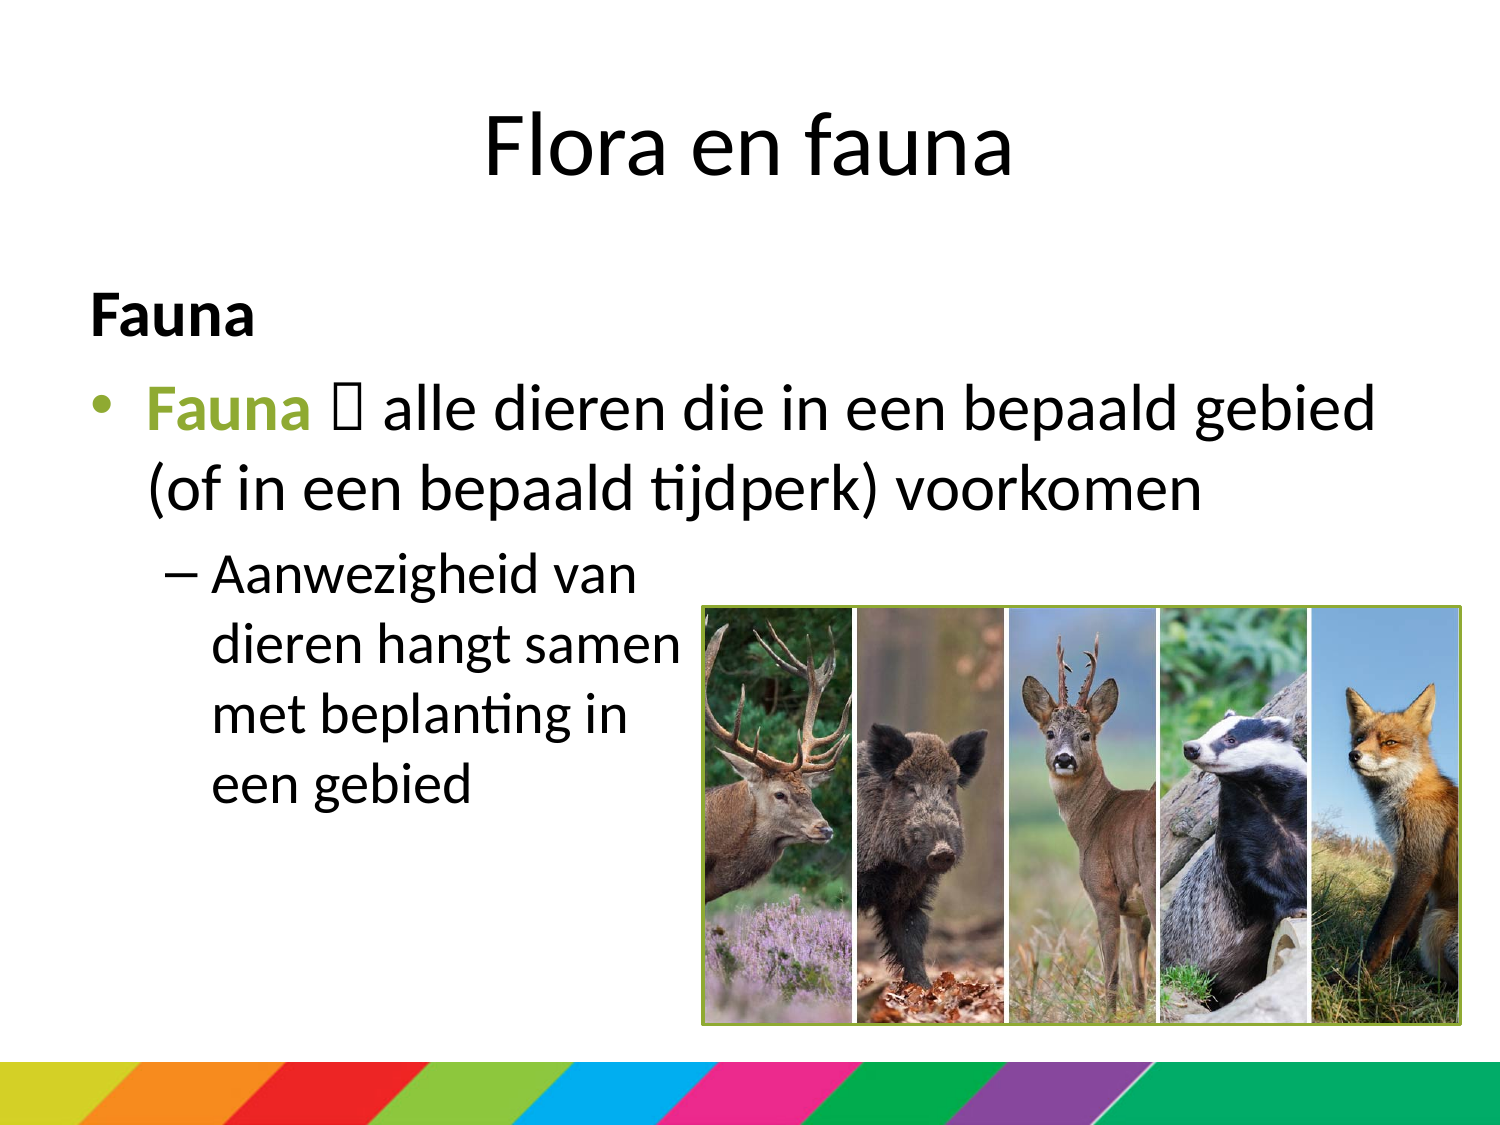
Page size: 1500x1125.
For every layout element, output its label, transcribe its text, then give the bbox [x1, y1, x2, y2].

picture [704, 607, 1459, 1024]
title Flora en fauna [75, 45, 1425, 233]
picture [0, 1062, 574, 1125]
picture [656, 1062, 1500, 1125]
list Fauna Fauna  alle dieren die in een bepaald gebied (of in een bepaald tijdperk) voorkomen Aanwezigheid van dieren hangt samen met beplanting in een gebied [75, 262, 1425, 1005]
